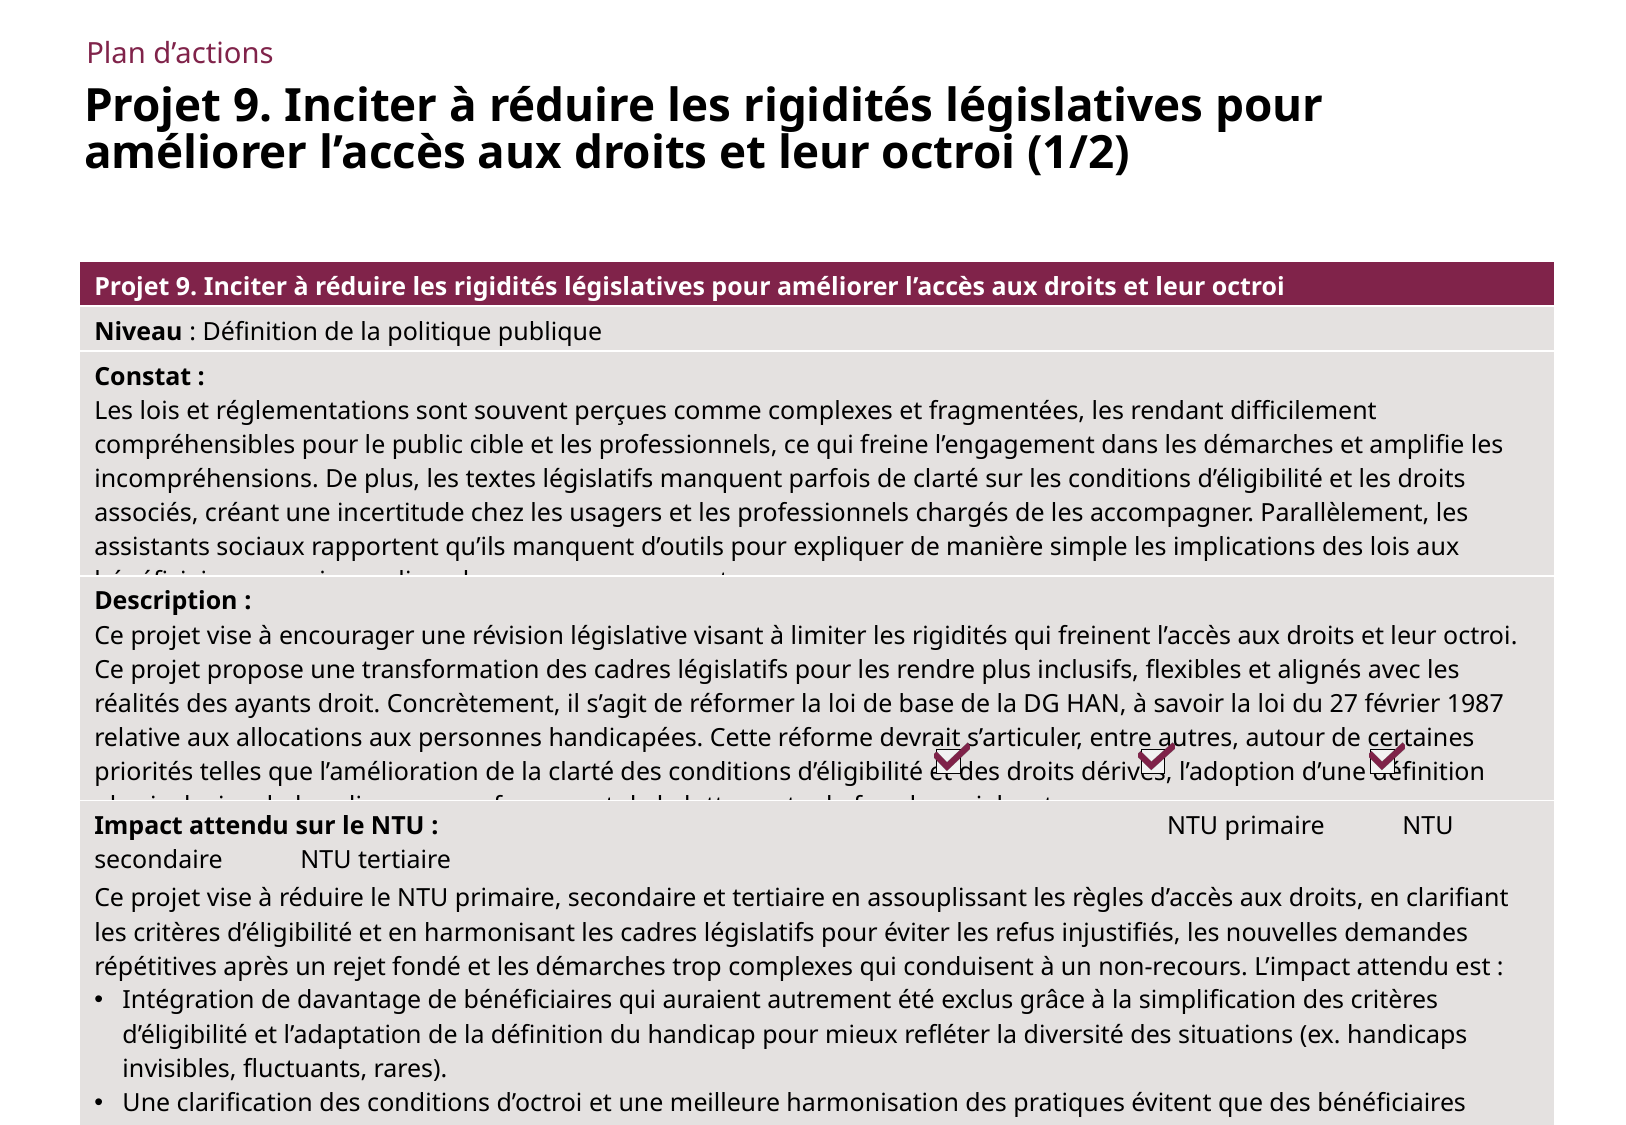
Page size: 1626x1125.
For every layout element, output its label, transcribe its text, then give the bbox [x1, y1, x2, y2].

text_box Plan d’actions [86, 38, 1522, 70]
table_header Projet 9. Inciter à réduire les rigidités législatives pour améliorer l’accès aux droits et leur octroi [80, 262, 1554, 305]
picture [1369, 739, 1405, 775]
title Projet 9. Inciter à réduire les rigidités législatives pour améliorer l’accès aux droits et leur octroi (1/2) [84, 82, 1550, 229]
table_cell Niveau : Définition de la politique publique [80, 307, 1554, 350]
table_cell Impact attendu sur le NTU : NTU primaire NTU secondaire NTU tertiaire Ce projet vise à réduire le NTU primaire, secondaire et tertiaire en assouplissant les règles d’accès aux droits, en clarifiant les critères d’éligibilité et en harmonisant les cadres législatifs pour éviter les refus injustifiés, les nouvelles demandes répétitives après un rejet fondé et les démarches trop complexes qui conduisent à un non-recours. L’impact attendu est : Intégration de davantage de bénéficiaires qui auraient autrement été exclus grâce à la simplification des critères d’éligibilité et l’adaptation de la définition du handicap pour mieux refléter la diversité des situations (ex. handicaps invisibles, fluctuants, rares). Une clarification des conditions d’octroi et une meilleure harmonisation des pratiques évitent que des bénéficiaires potentiels abandonnent après un refus perçu comme arbitraire ou injustifié. Une révision des rigidités législatives permettrait de garantir une prise en charge plus adaptée des ayants droit et d’éviter que certaines catégories de bénéficiaires ne renoncent à renouveler leurs droits. [80, 801, 1554, 1125]
table_cell Description : Ce projet vise à encourager une révision législative visant à limiter les rigidités qui freinent l’accès aux droits et leur octroi. Ce projet propose une transformation des cadres législatifs pour les rendre plus inclusifs, flexibles et alignés avec les réalités des ayants droit. Concrètement, il s’agit de réformer la loi de base de la DG HAN, à savoir la loi du 27 février 1987 relative aux allocations aux personnes handicapées. Cette réforme devrait s’articuler, entre autres, autour de certaines priorités telles que l’amélioration de la clarté des conditions d’éligibilité et des droits dérivés, l’adoption d’une définition plus inclusive du handicap, un renforcement de la lutte contre la fraude sociale, etc. [80, 577, 1554, 800]
table_cell Constat : Les lois et réglementations sont souvent perçues comme complexes et fragmentées, les rendant difficilement compréhensibles pour le public cible et les professionnels, ce qui freine l’engagement dans les démarches et amplifie les incompréhensions. De plus, les textes législatifs manquent parfois de clarté sur les conditions d’éligibilité et les droits associés, créant une incertitude chez les usagers et les professionnels chargés de les accompagner. Parallèlement, les assistants sociaux rapportent qu’ils manquent d’outils pour expliquer de manière simple les implications des lois aux bénéficiaires, ce qui complique leur accompagnement. [80, 352, 1554, 575]
picture [1138, 739, 1175, 775]
picture [934, 739, 970, 776]
